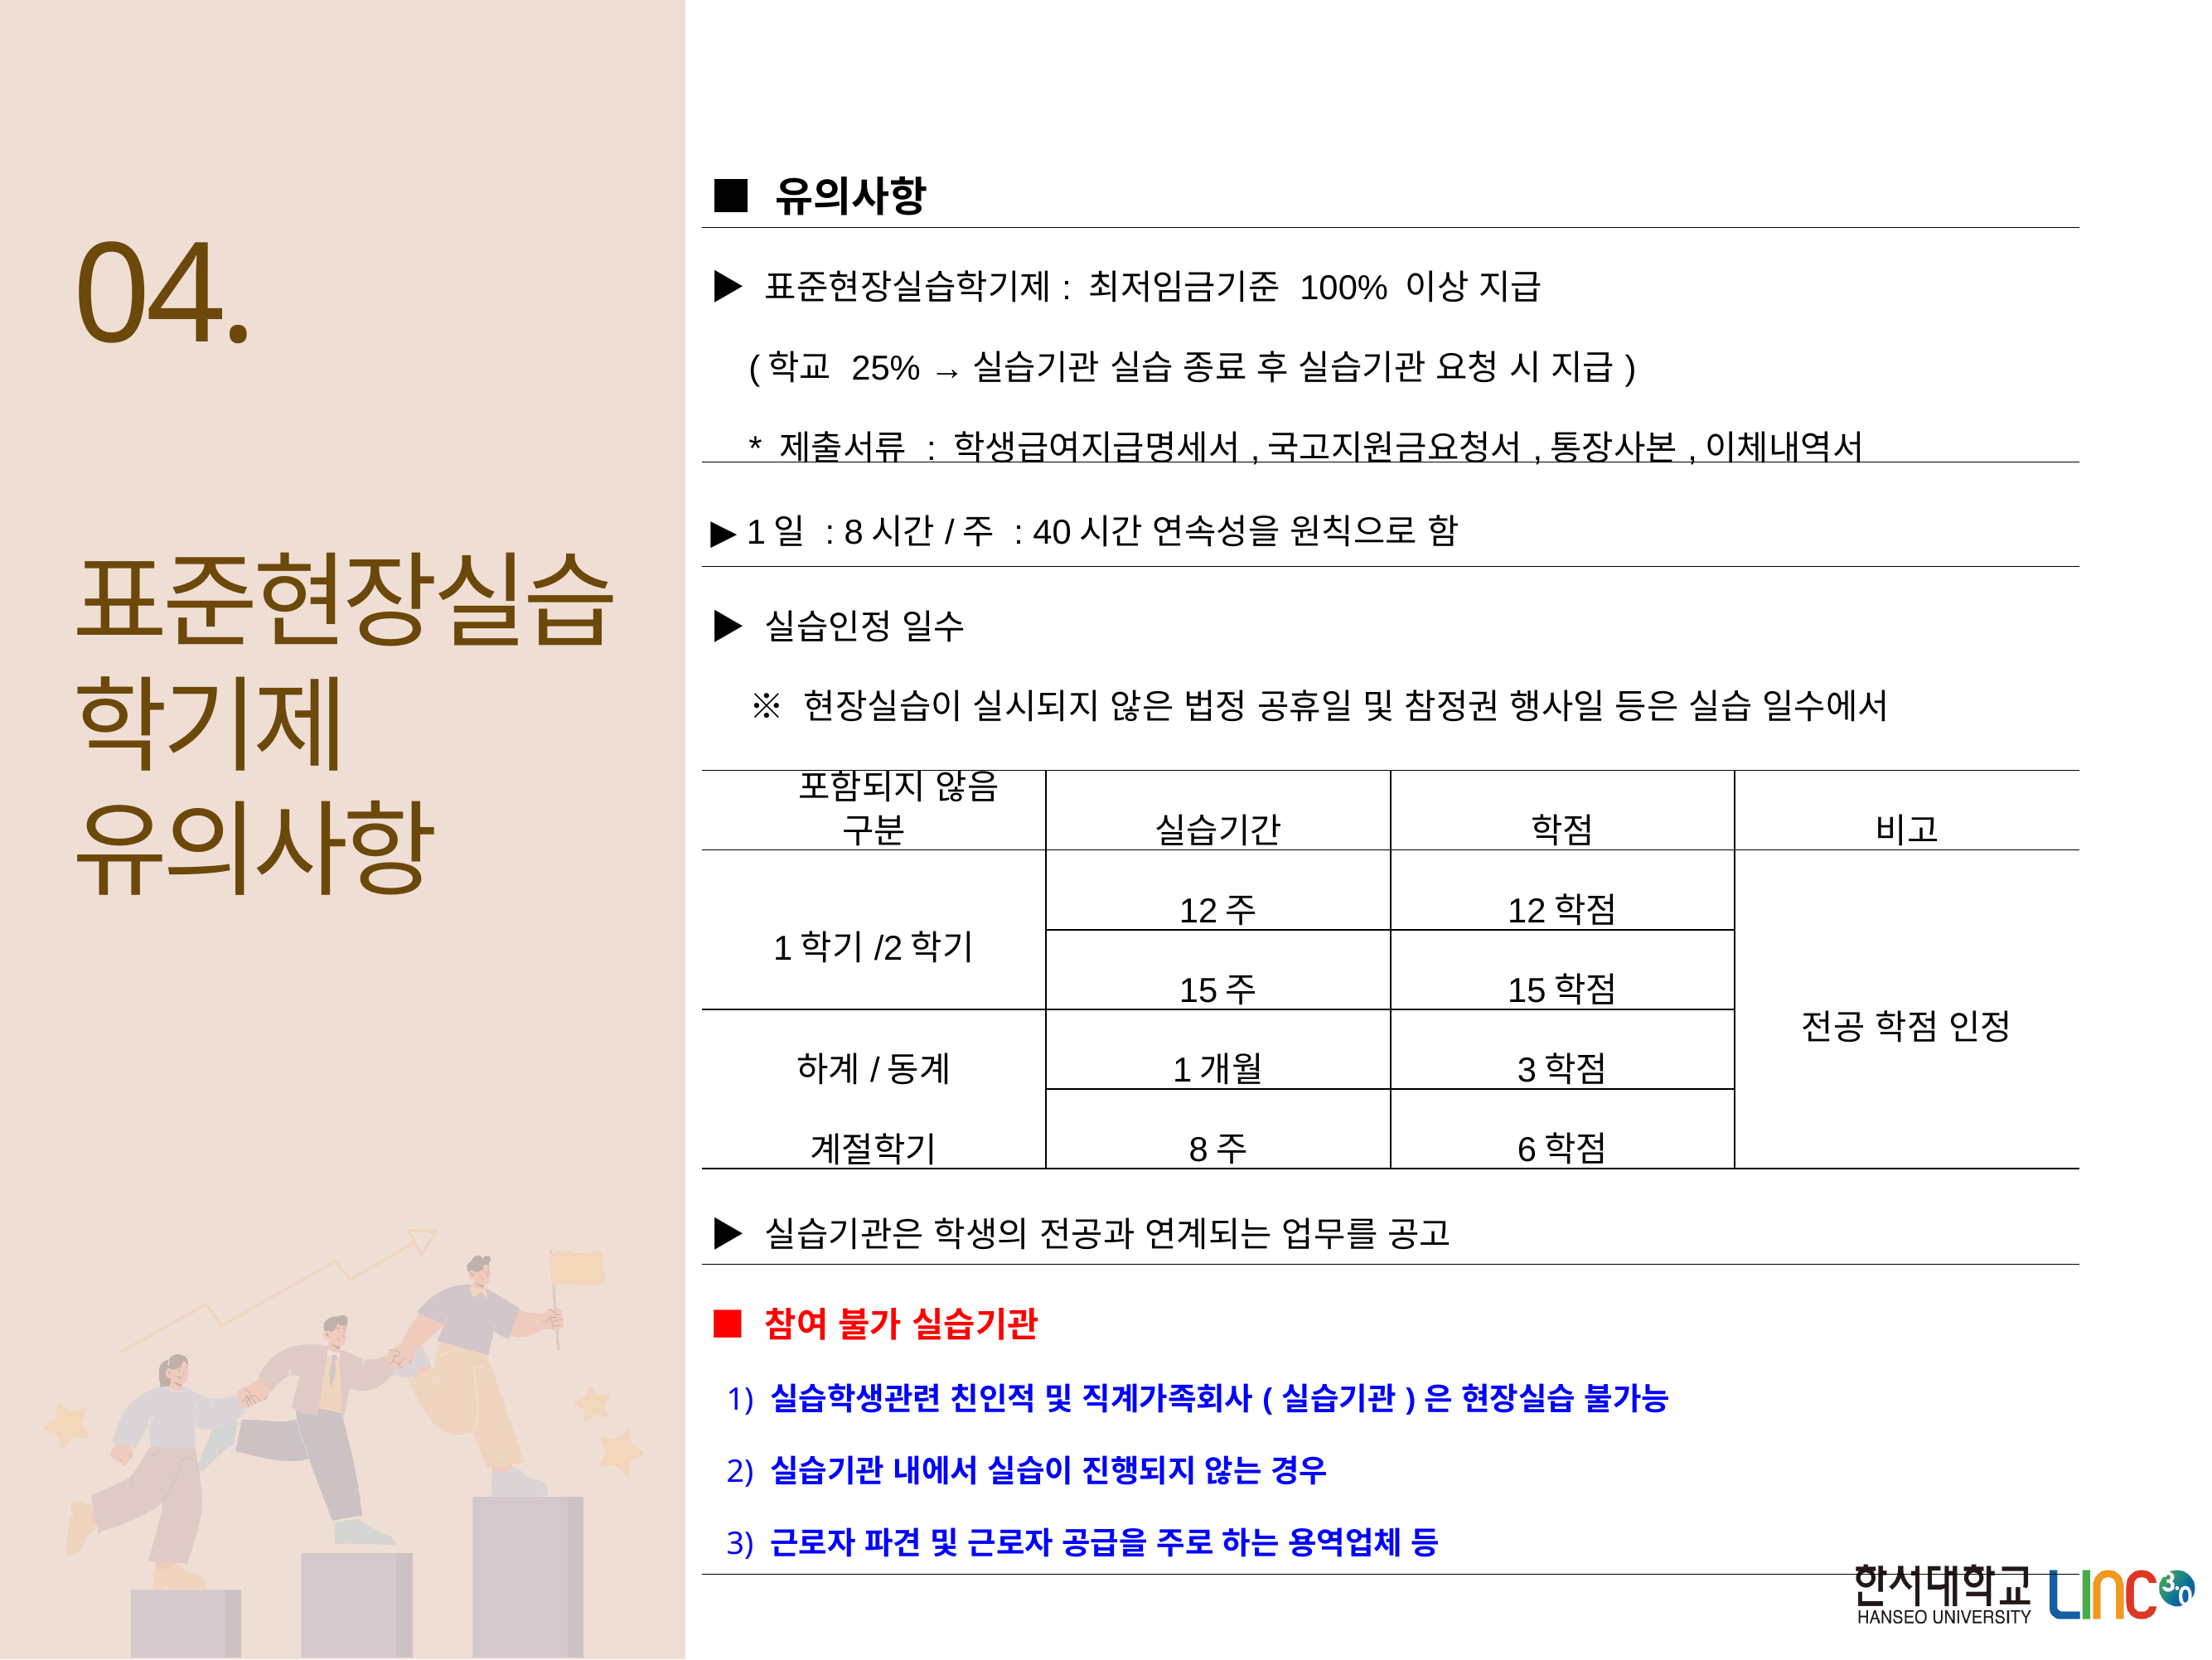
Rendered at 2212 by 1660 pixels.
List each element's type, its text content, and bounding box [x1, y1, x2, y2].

picture [1845, 1547, 2205, 1638]
table_cell 12주 [1047, 850, 1390, 929]
table_cell 3학점 [1392, 1010, 1734, 1088]
table_cell 6학점 [1392, 1090, 1734, 1168]
table_cell 1학기/2학기 [702, 850, 1045, 1009]
table_cell 1개월 [1047, 1010, 1390, 1088]
table_cell 비고 [1735, 771, 2079, 849]
text_box 04. 표준현장실습 학기제 유의사항 [60, 197, 686, 915]
table_cell 학점 [1392, 771, 1734, 849]
table_cell 실습기간 [1047, 771, 1390, 849]
table_cell ▶ 1일 : 8시간/주 : 40시간 연속성을 원칙으로 함 [702, 462, 2079, 566]
table_header ■ 유의사항 [702, 123, 2079, 227]
table_cell 15학점 [1392, 931, 1734, 1009]
text_box [0, 0, 687, 1660]
picture [7, 1186, 692, 1658]
table_cell ▶ 실습기관은 학생의 전공과 연계되는 업무를 공고 [702, 1169, 2079, 1264]
table_cell 전공 학점 인정 [1735, 850, 2079, 1168]
table_cell 구분 [702, 771, 1045, 849]
table_cell 12학점 [1392, 850, 1734, 929]
table_cell ■ 참여 불가 실습기관 1) 실습학생관련 친인적 및 직계가족회사(실습기관)은 현장실습 불가능 2) 실습기관 내에서 실습이 진행되지 않는 경우 3) 근로자 파견 및 근로자 공급을 주로 하는 용역업체 등 [702, 1265, 2079, 1574]
table_cell 15주 [1047, 931, 1390, 1009]
table_cell 8주 [1047, 1090, 1390, 1168]
table_cell ▶ 실습인정 일수 ※ 현장실습이 실시되지 않은 법정 공휴일 및 참정권 행사일 등은 실습 일수에서 포함되지 않음 [702, 567, 2079, 770]
table_cell ▶ 표준현장실습학기제: 최저임금기준 100% 이상 지급 (학교 25% →실습기관 실습 종료 후 실습기관 요청 시 지급) * 제출서류 : 학생급여지급명세서,국고지원금요청서,통장사본,이체내역서 [702, 228, 2079, 462]
table_cell 하계/동계 계절학기 [702, 1010, 1045, 1168]
